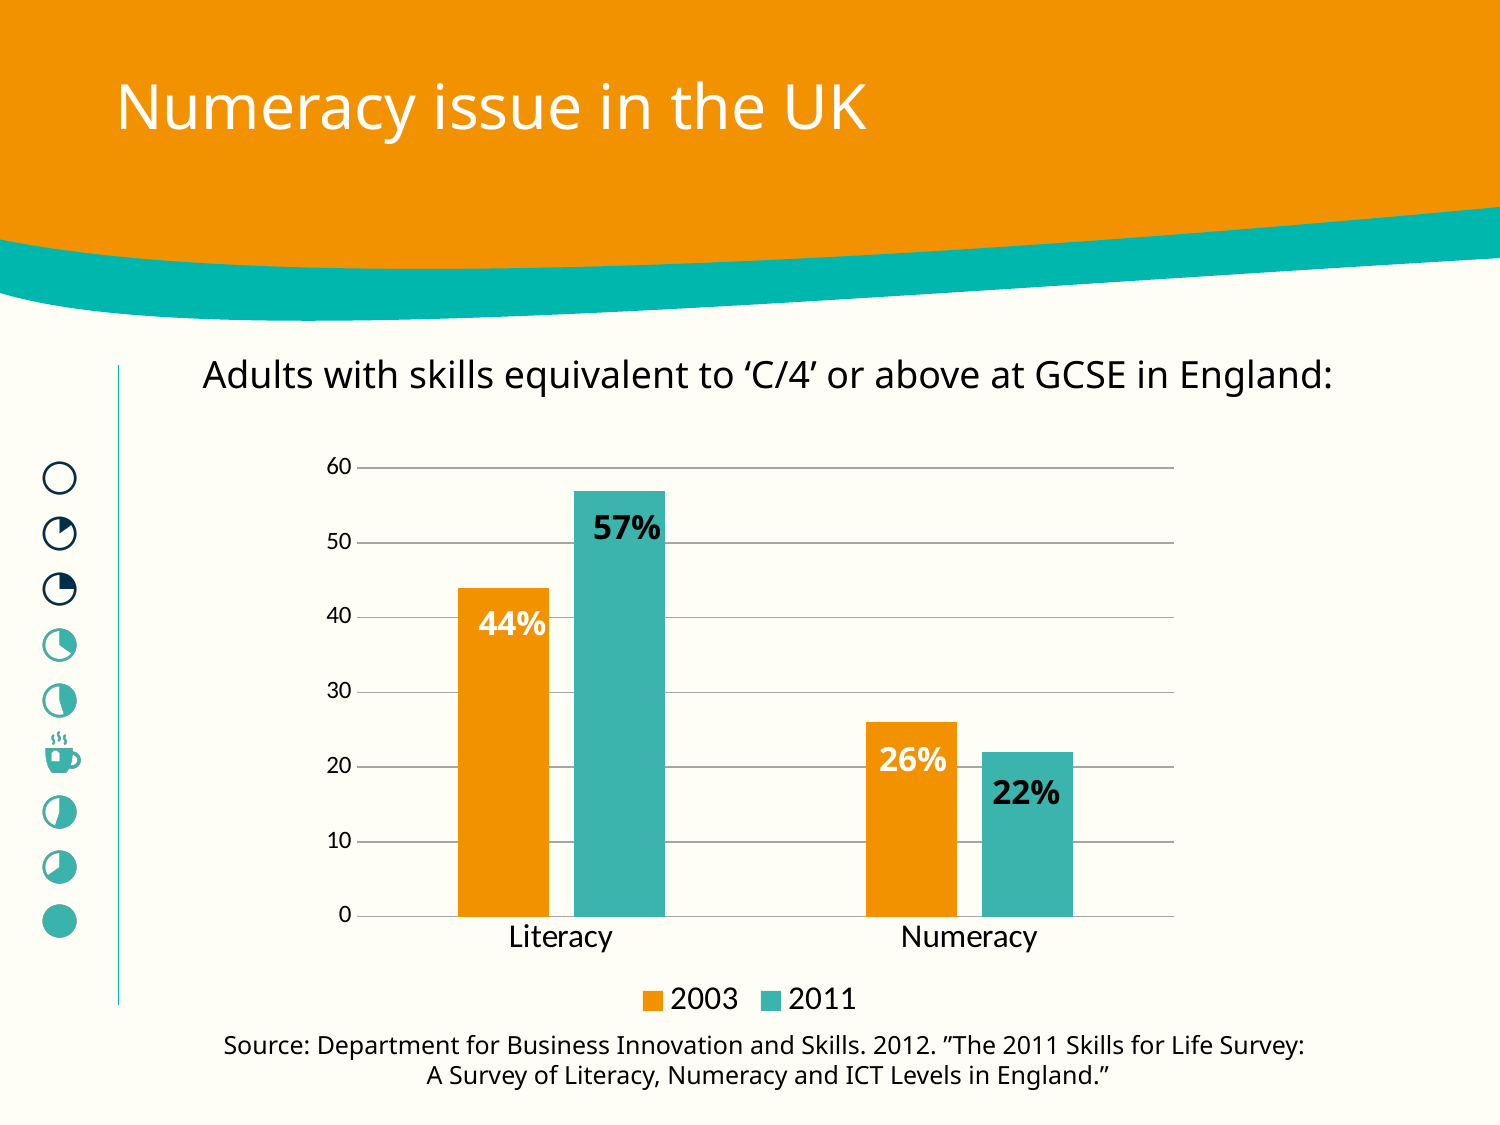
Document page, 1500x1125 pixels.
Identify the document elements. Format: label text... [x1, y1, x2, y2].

text_box Adults with skills equivalent to ‘C/4’ or above at GCSE in England: [178, 344, 1359, 404]
list Numeracy issue in the UK [100, 67, 1411, 258]
picture [36, 725, 90, 779]
text_box Source: Department for Business Innovation and Skills. 2012. ”The 2011 Skills for Life Survey: A Survey of Literacy, Numeracy and ICT Levels in England.” [18, 1021, 1500, 1097]
picture [38, 900, 81, 942]
picture [38, 679, 81, 722]
picture [38, 624, 81, 666]
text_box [308, 443, 1192, 1025]
picture [38, 512, 81, 555]
picture [38, 457, 81, 499]
picture [38, 846, 81, 888]
picture [38, 791, 81, 833]
picture [38, 568, 81, 610]
